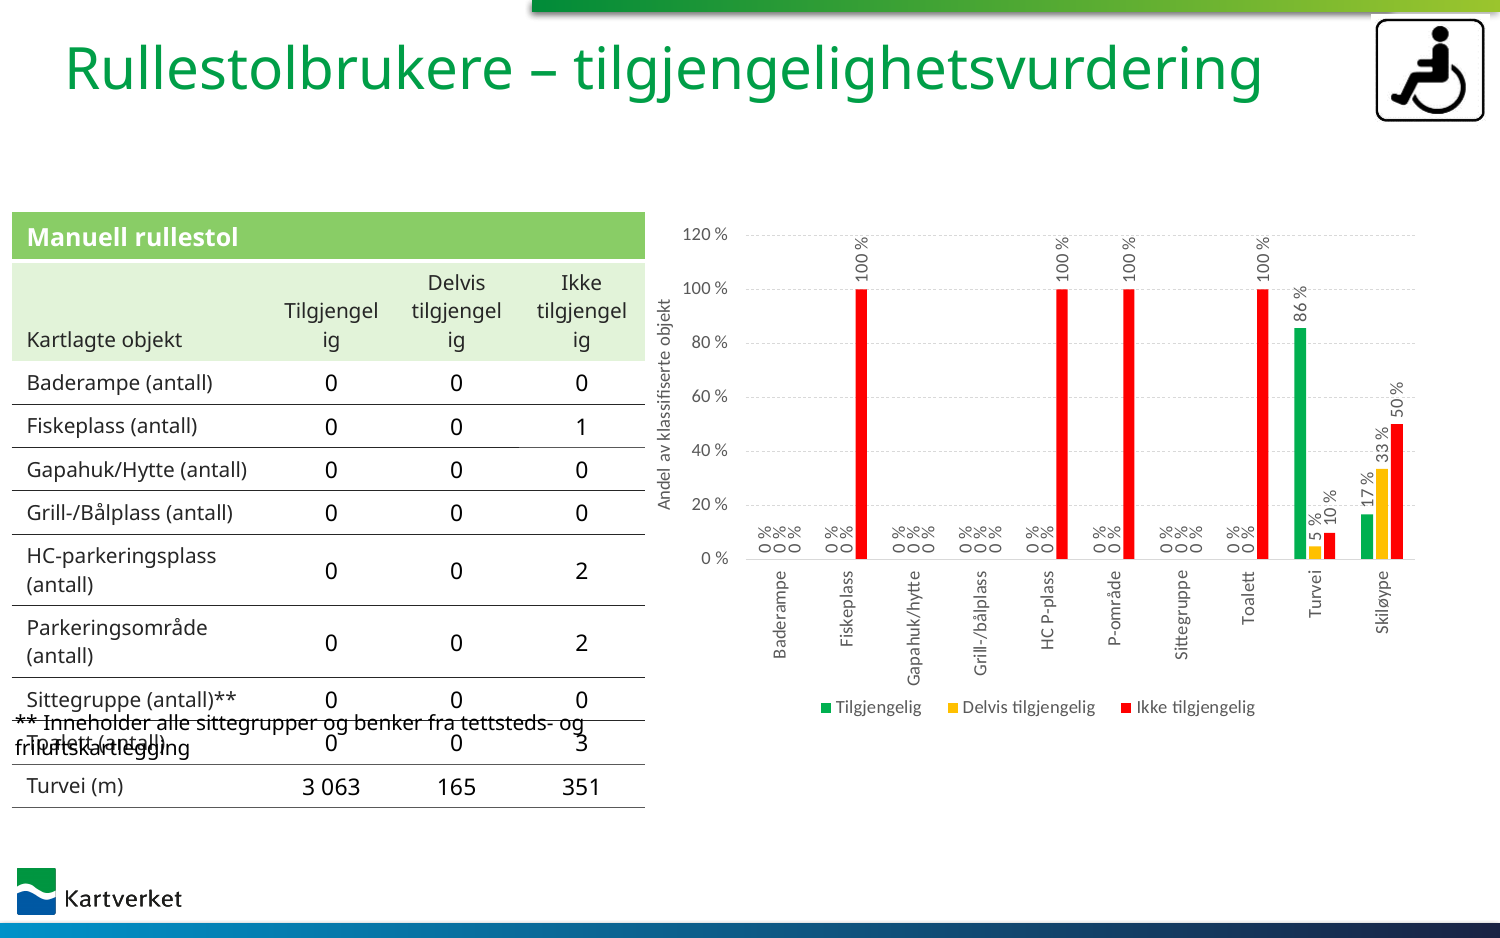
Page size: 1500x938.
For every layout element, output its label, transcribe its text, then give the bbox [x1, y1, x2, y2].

table_cell 0 [269, 606, 394, 677]
table_cell HC-parkeringsplass (antall) [12, 535, 269, 605]
picture [643, 218, 1426, 728]
table_cell Ikke tilgjengelig [519, 263, 638, 361]
table_cell Tilgjengelig [269, 263, 394, 361]
table_cell 0 [519, 448, 638, 490]
text_box Rullestolbrukere – tilgjengelighetsvurdering [49, 12, 1372, 109]
table_cell 0 [394, 678, 519, 702]
table_cell Kartlagte objekt [12, 263, 269, 361]
table_cell 0 [269, 491, 394, 534]
table_cell 0 [519, 361, 638, 404]
table_cell Gapahuk/Hytte (antall) [12, 448, 269, 490]
table_cell 1 [519, 405, 638, 447]
table_cell Delvis tilgjengelig [394, 263, 519, 361]
table_cell 0 [394, 448, 519, 490]
table_cell 0 [269, 535, 394, 605]
table_cell Fiskeplass (antall) [12, 405, 269, 447]
text_box ** Inneholder alle sittegrupper og benker fra tettsteds- og friluftskartlegging [0, 702, 745, 768]
table_cell Turvei (m) [12, 768, 269, 807]
table_cell 351 [519, 768, 645, 807]
table_cell 0 [269, 448, 394, 490]
table_cell Grill-/Bålplass (antall) [12, 491, 269, 534]
table_cell 0 [519, 678, 638, 702]
table_cell 2 [519, 606, 638, 677]
table_cell 3 063 [269, 768, 394, 807]
table_cell Parkeringsområde (antall) [12, 606, 269, 677]
table_cell 0 [269, 678, 394, 702]
table_cell 0 [519, 491, 638, 534]
table_cell 0 [394, 535, 519, 605]
picture [1371, 13, 1491, 127]
table_header Manuell rullestol [12, 212, 645, 259]
table_cell 165 [394, 768, 519, 807]
table_cell 0 [394, 405, 519, 447]
table_cell Baderampe (antall) [12, 361, 269, 404]
table_cell Sittegruppe (antall)** [12, 678, 269, 702]
table_cell 0 [269, 405, 394, 447]
table_cell 0 [394, 606, 519, 677]
table_cell 0 [269, 361, 394, 404]
table_cell 2 [519, 535, 638, 605]
table_cell 0 [394, 491, 519, 534]
table_cell 0 [394, 361, 519, 404]
